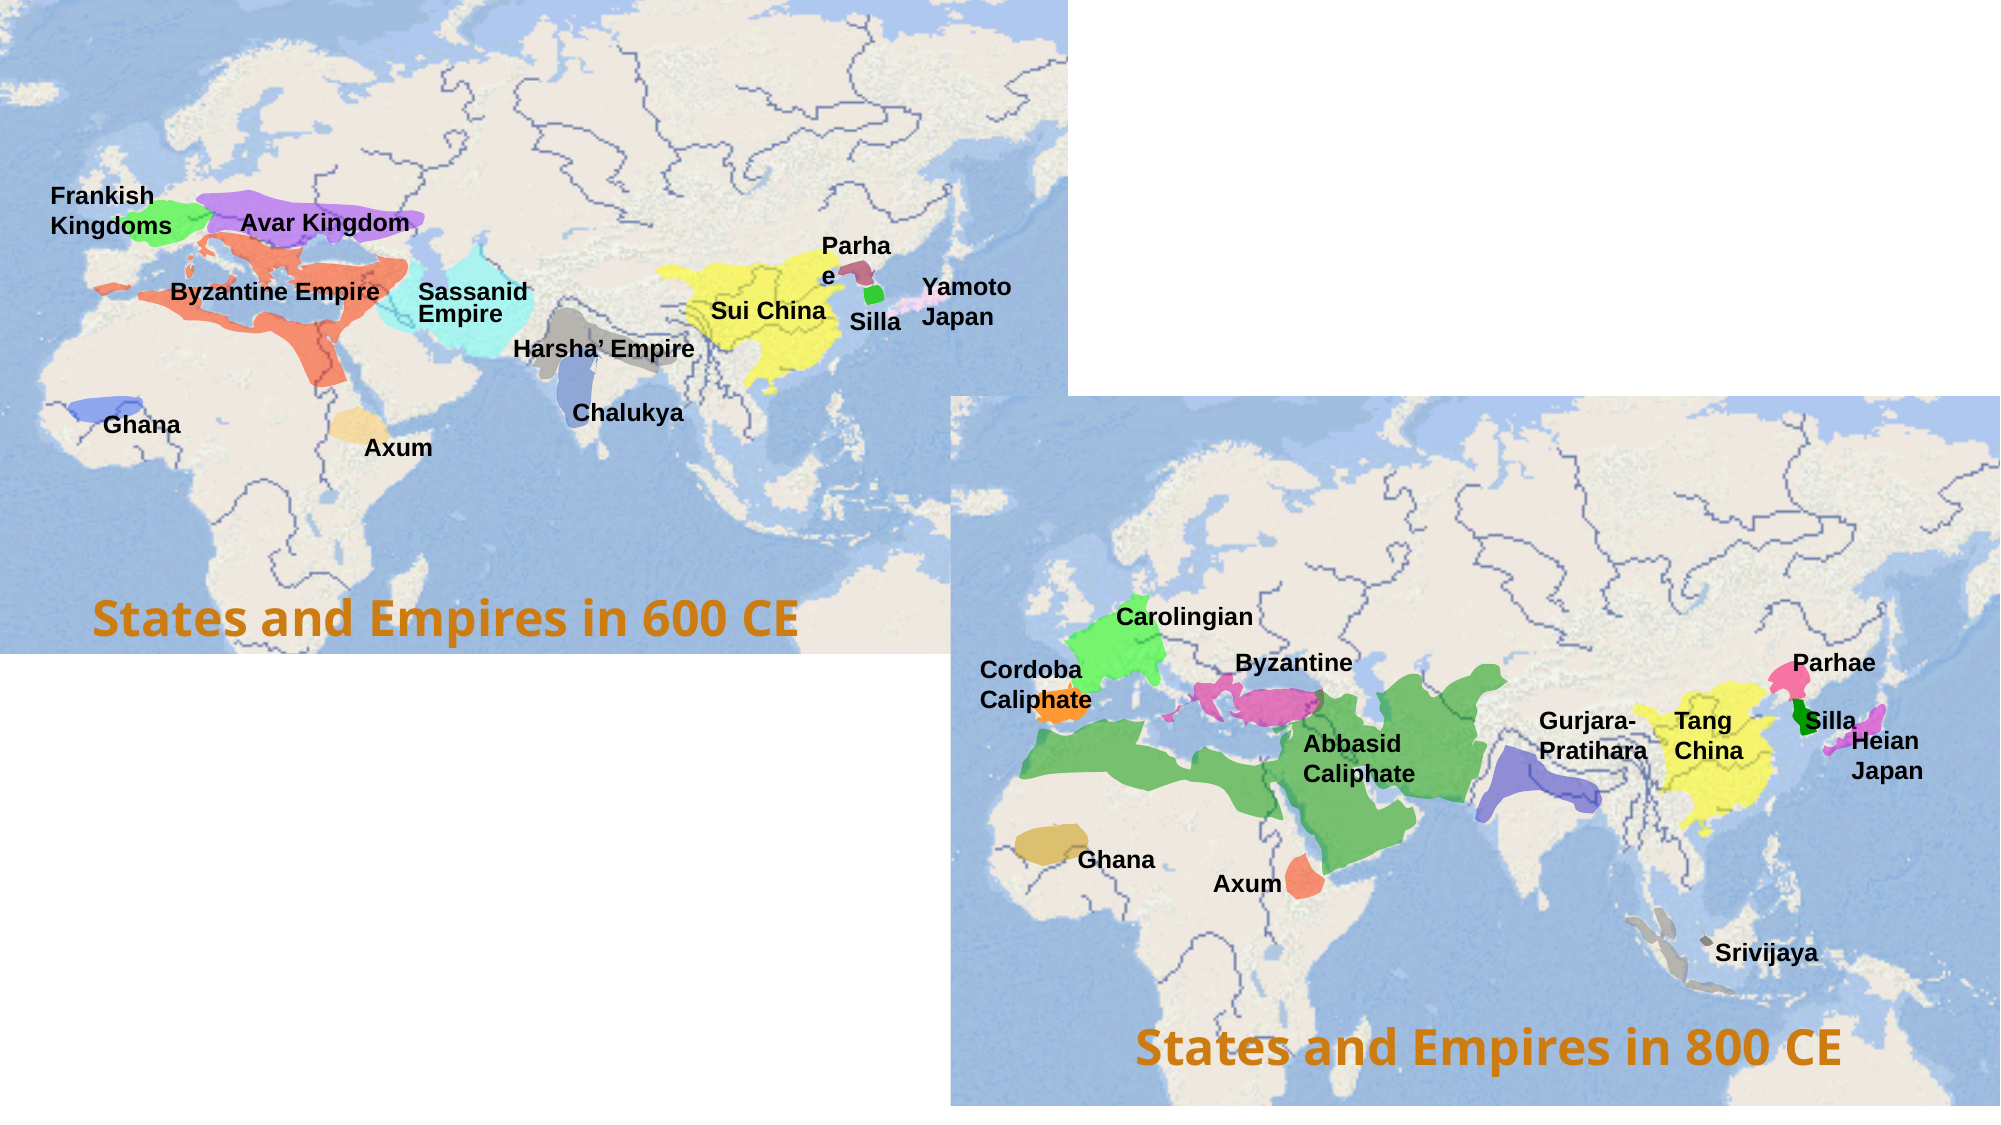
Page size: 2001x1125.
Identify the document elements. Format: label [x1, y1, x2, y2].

text_box [950, 396, 2000, 1106]
text_box [0, 0, 1068, 654]
